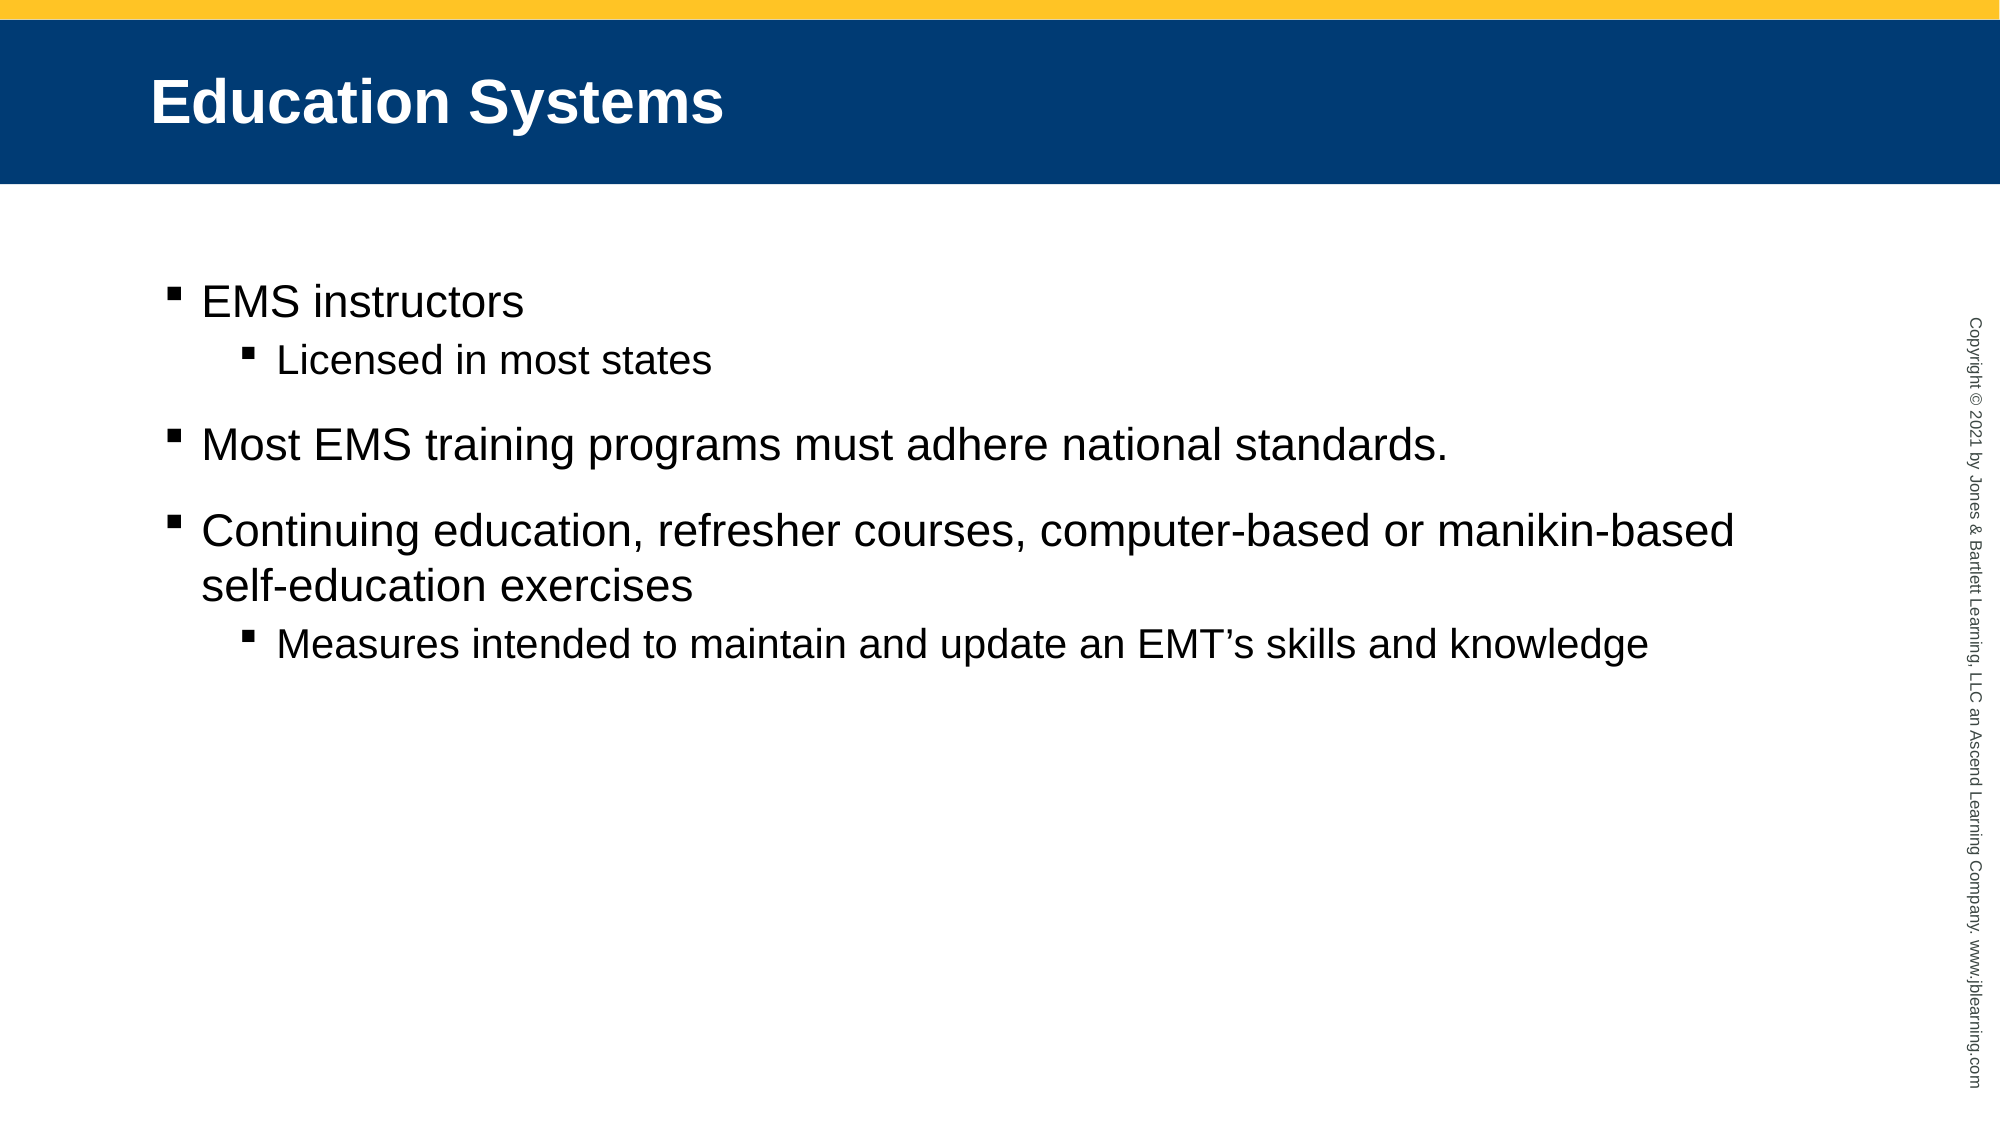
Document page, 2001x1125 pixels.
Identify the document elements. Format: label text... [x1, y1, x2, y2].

list EMS instructors Licensed in most states Most EMS training programs must adhere national standards. Continuing education, refresher courses, computer-based or manikin-based self-education exercises Measures intended to maintain and update an EMT’s skills and knowledge [148, 241, 1772, 896]
title Education Systems [0, 19, 2000, 185]
